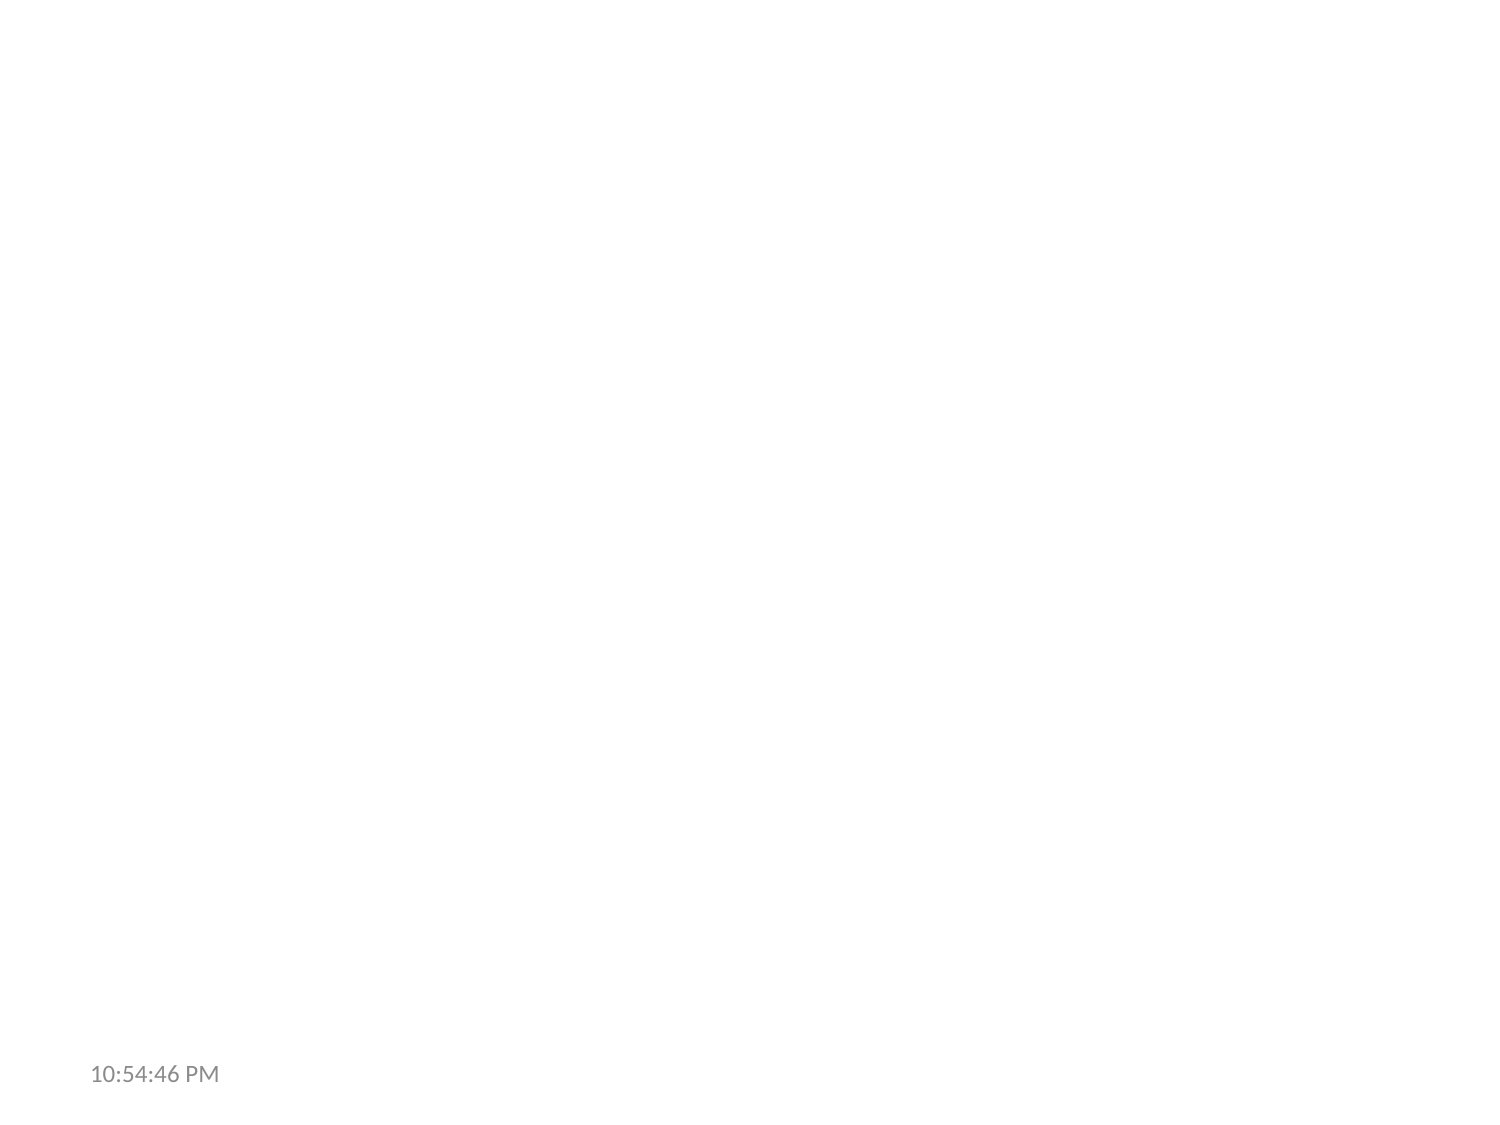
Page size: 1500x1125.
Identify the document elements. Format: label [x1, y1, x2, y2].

slide_number [75, 1042, 425, 1103]
